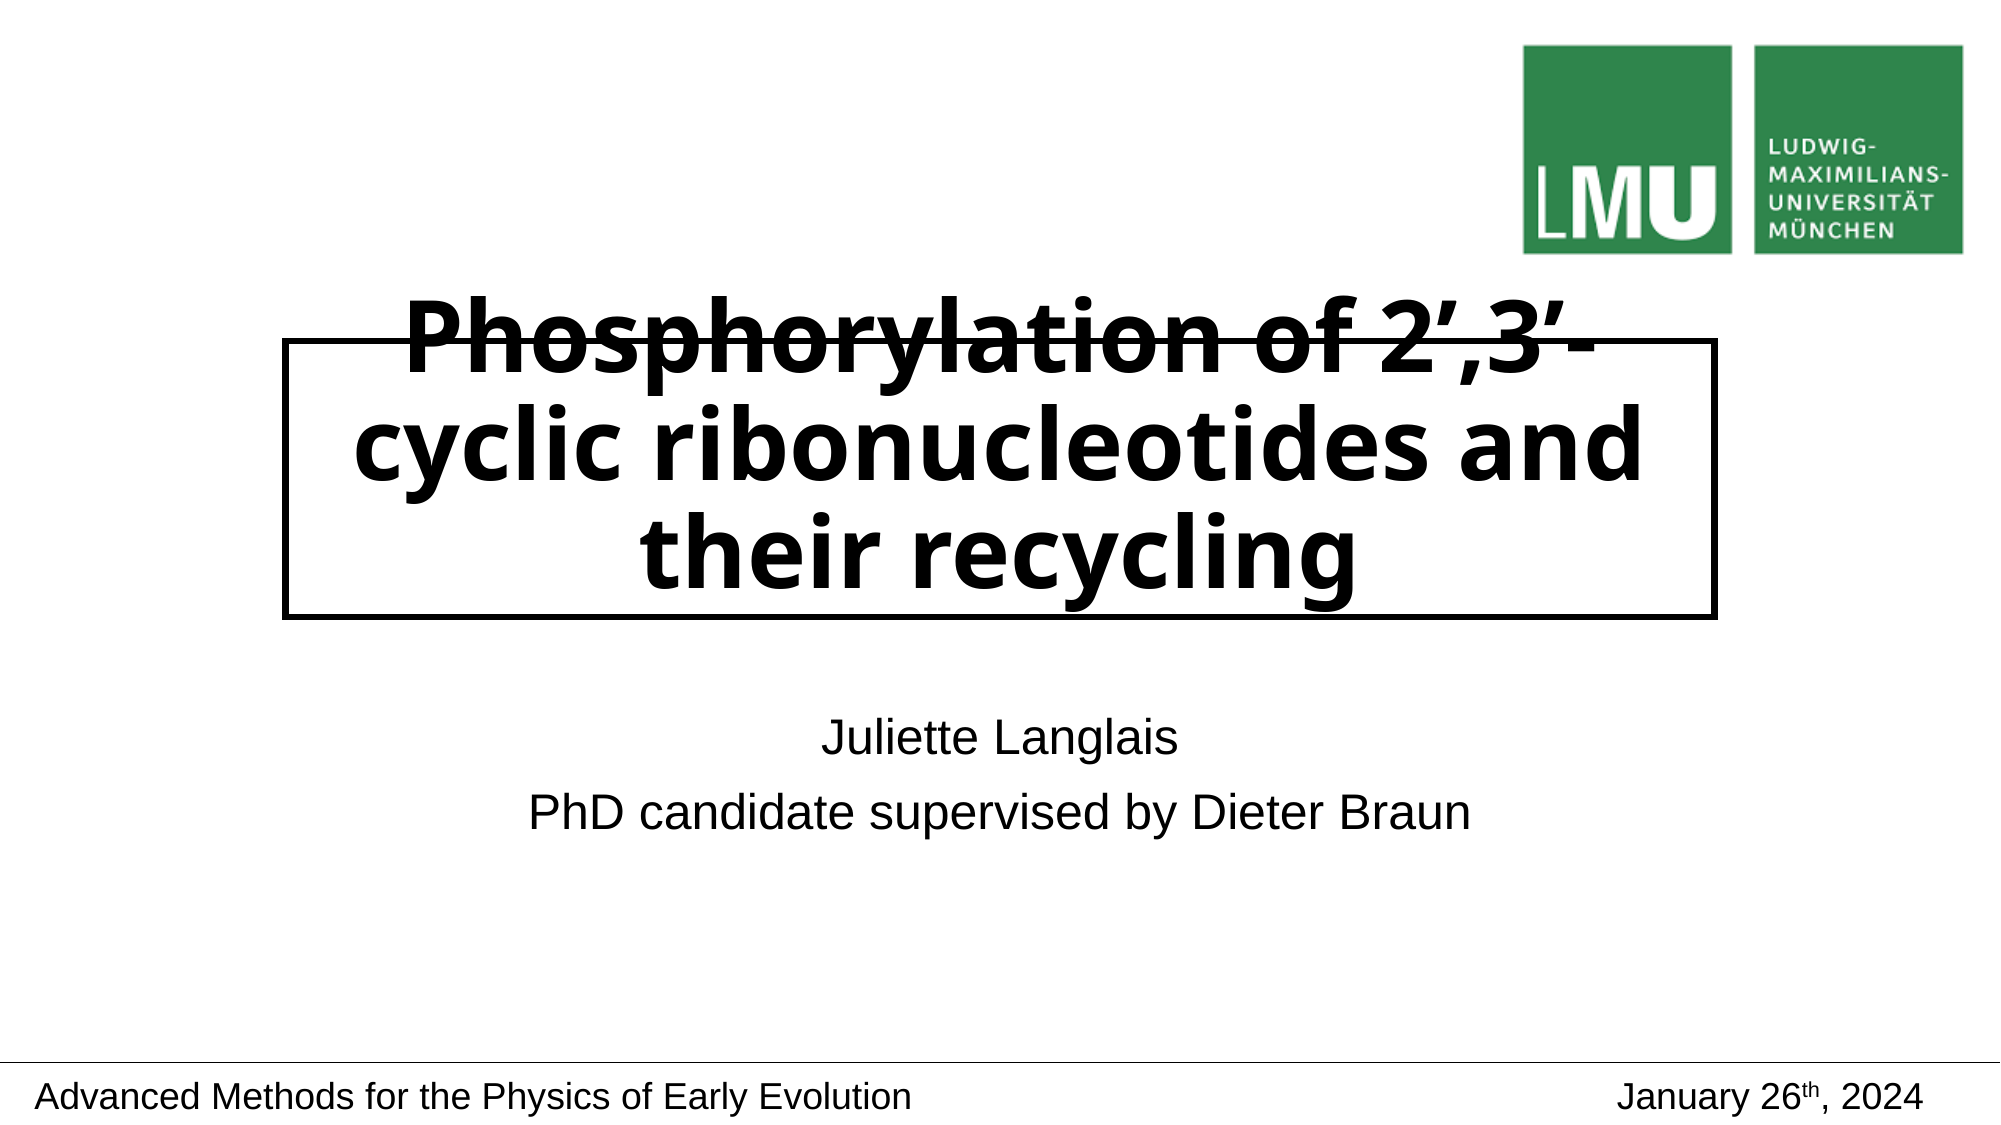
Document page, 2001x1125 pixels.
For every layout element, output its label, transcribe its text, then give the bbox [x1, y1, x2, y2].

subtitle Juliette Langlais PhD candidate supervised by Dieter Braun [249, 704, 1750, 976]
text_box January 26th, 2024 [1602, 1064, 1939, 1125]
text_box [284, 340, 1716, 618]
title Phosphorylation of 2’,3’-cyclic ribonucleotides and their recycling [249, 225, 1750, 618]
text_box Advanced Methods for the Physics of Early Evolution [19, 1064, 928, 1125]
picture [1500, 23, 1986, 277]
